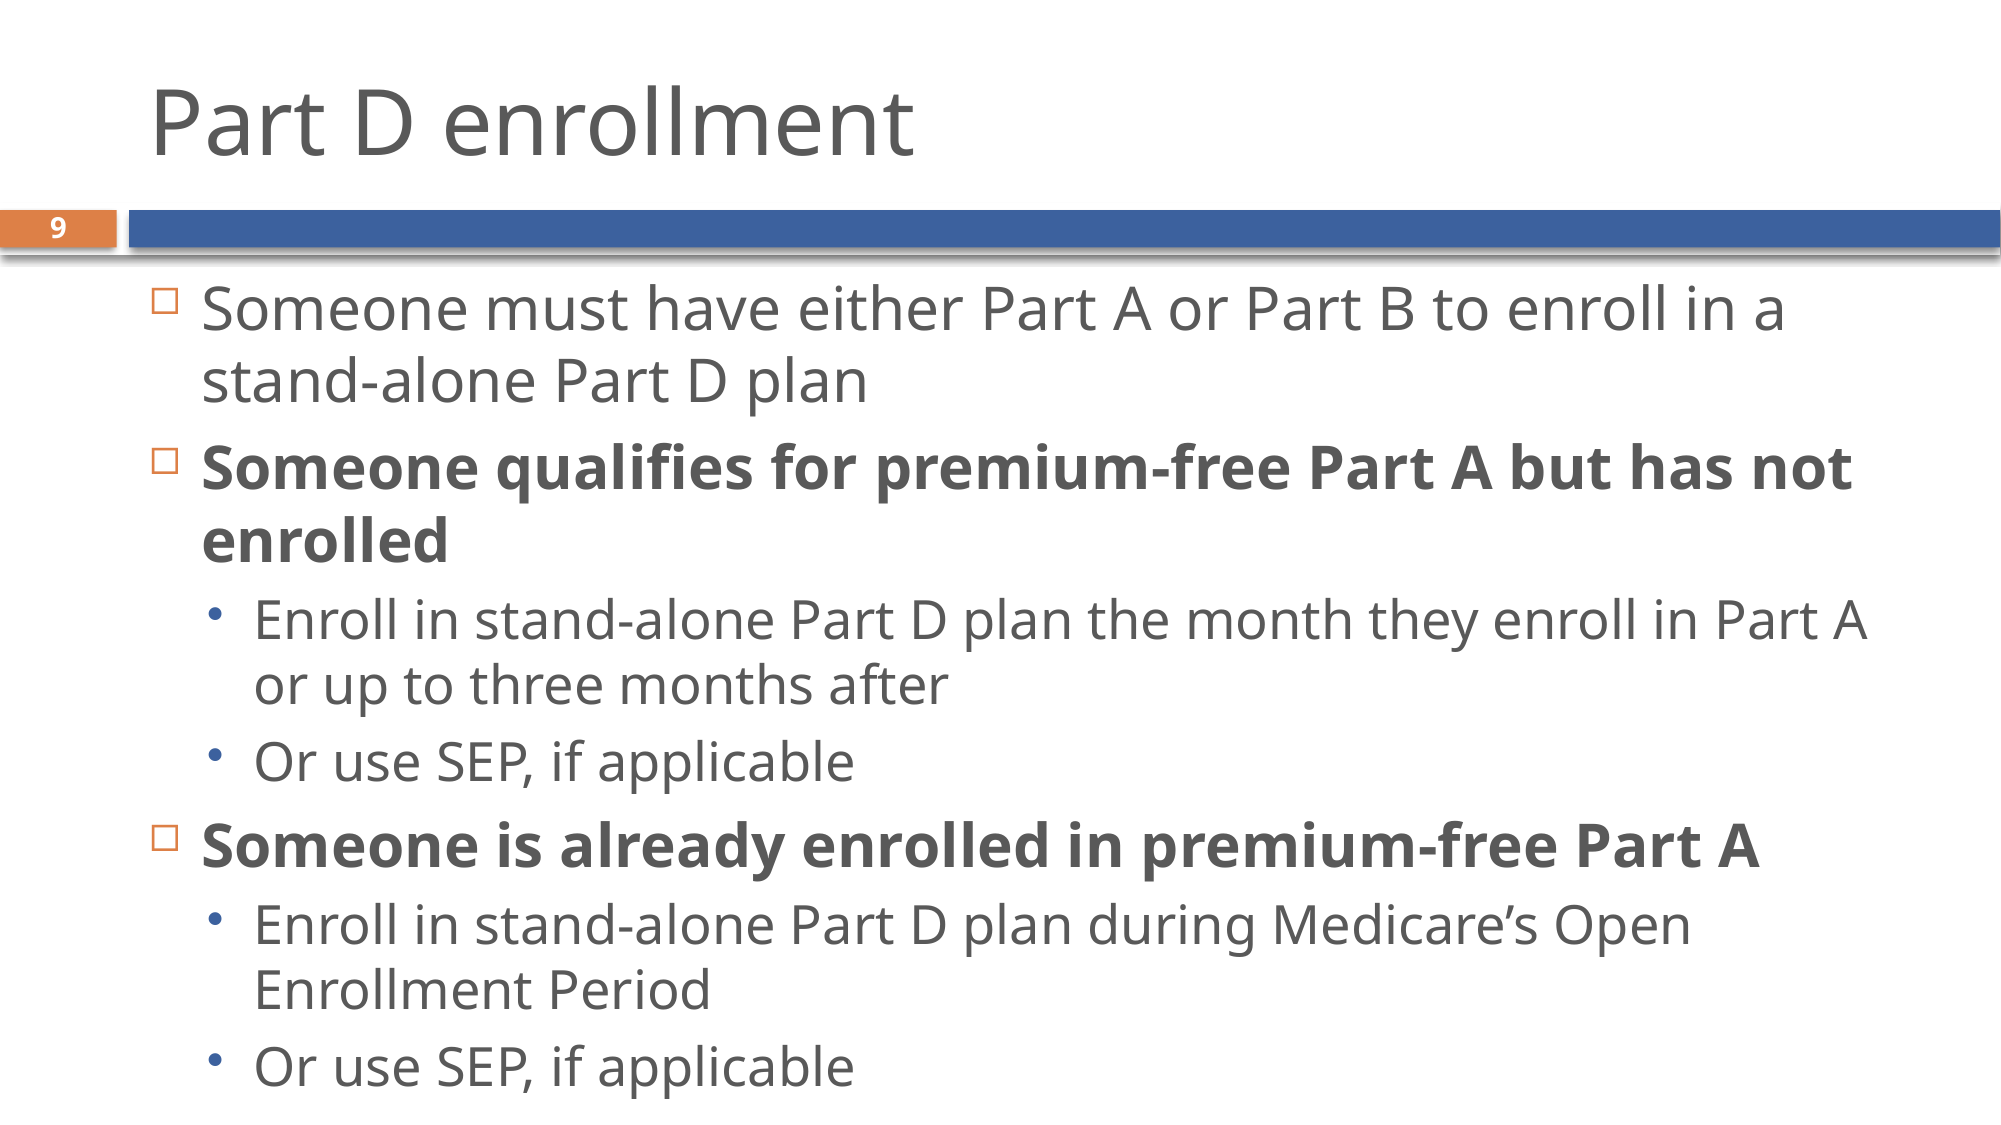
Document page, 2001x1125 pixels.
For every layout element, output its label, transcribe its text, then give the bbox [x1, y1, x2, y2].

slide_number 9 [0, 208, 117, 249]
title Part D enrollment [133, 37, 1918, 200]
list Someone must have either Part A or Part B to enroll in a stand-alone Part D plan Someone qualifies for premium-free Part A but has not enrolled Enroll in stand-alone Part D plan the month they enroll in Part A or up to three months after Or use SEP, if applicable Someone is already enrolled in premium-free Part A Enroll in stand-alone Part D plan during Medicare’s Open Enrollment Period Or use SEP, if applicable [133, 262, 1918, 1000]
